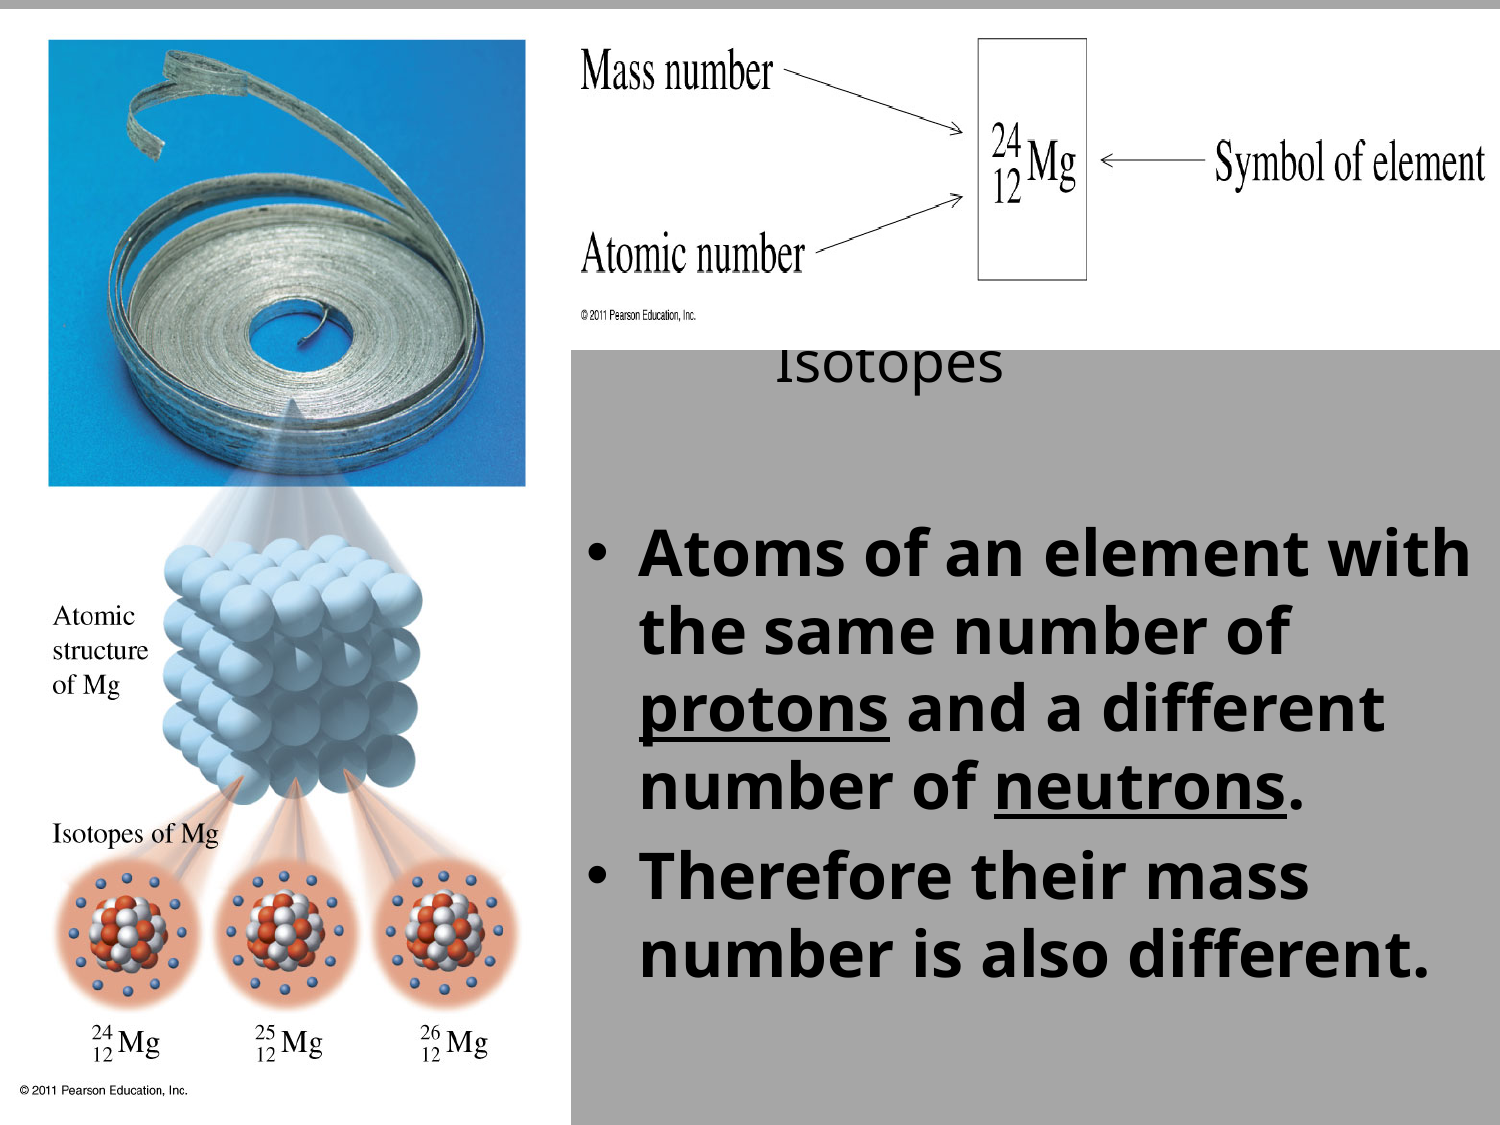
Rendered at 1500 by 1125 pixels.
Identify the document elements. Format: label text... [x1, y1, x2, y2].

title Isotopes [576, 358, 1425, 402]
list Atoms of an element with the same number of protons and a different number of neutrons. Therefore their mass number is also different. [576, 504, 1500, 1125]
picture [0, 9, 1500, 1125]
